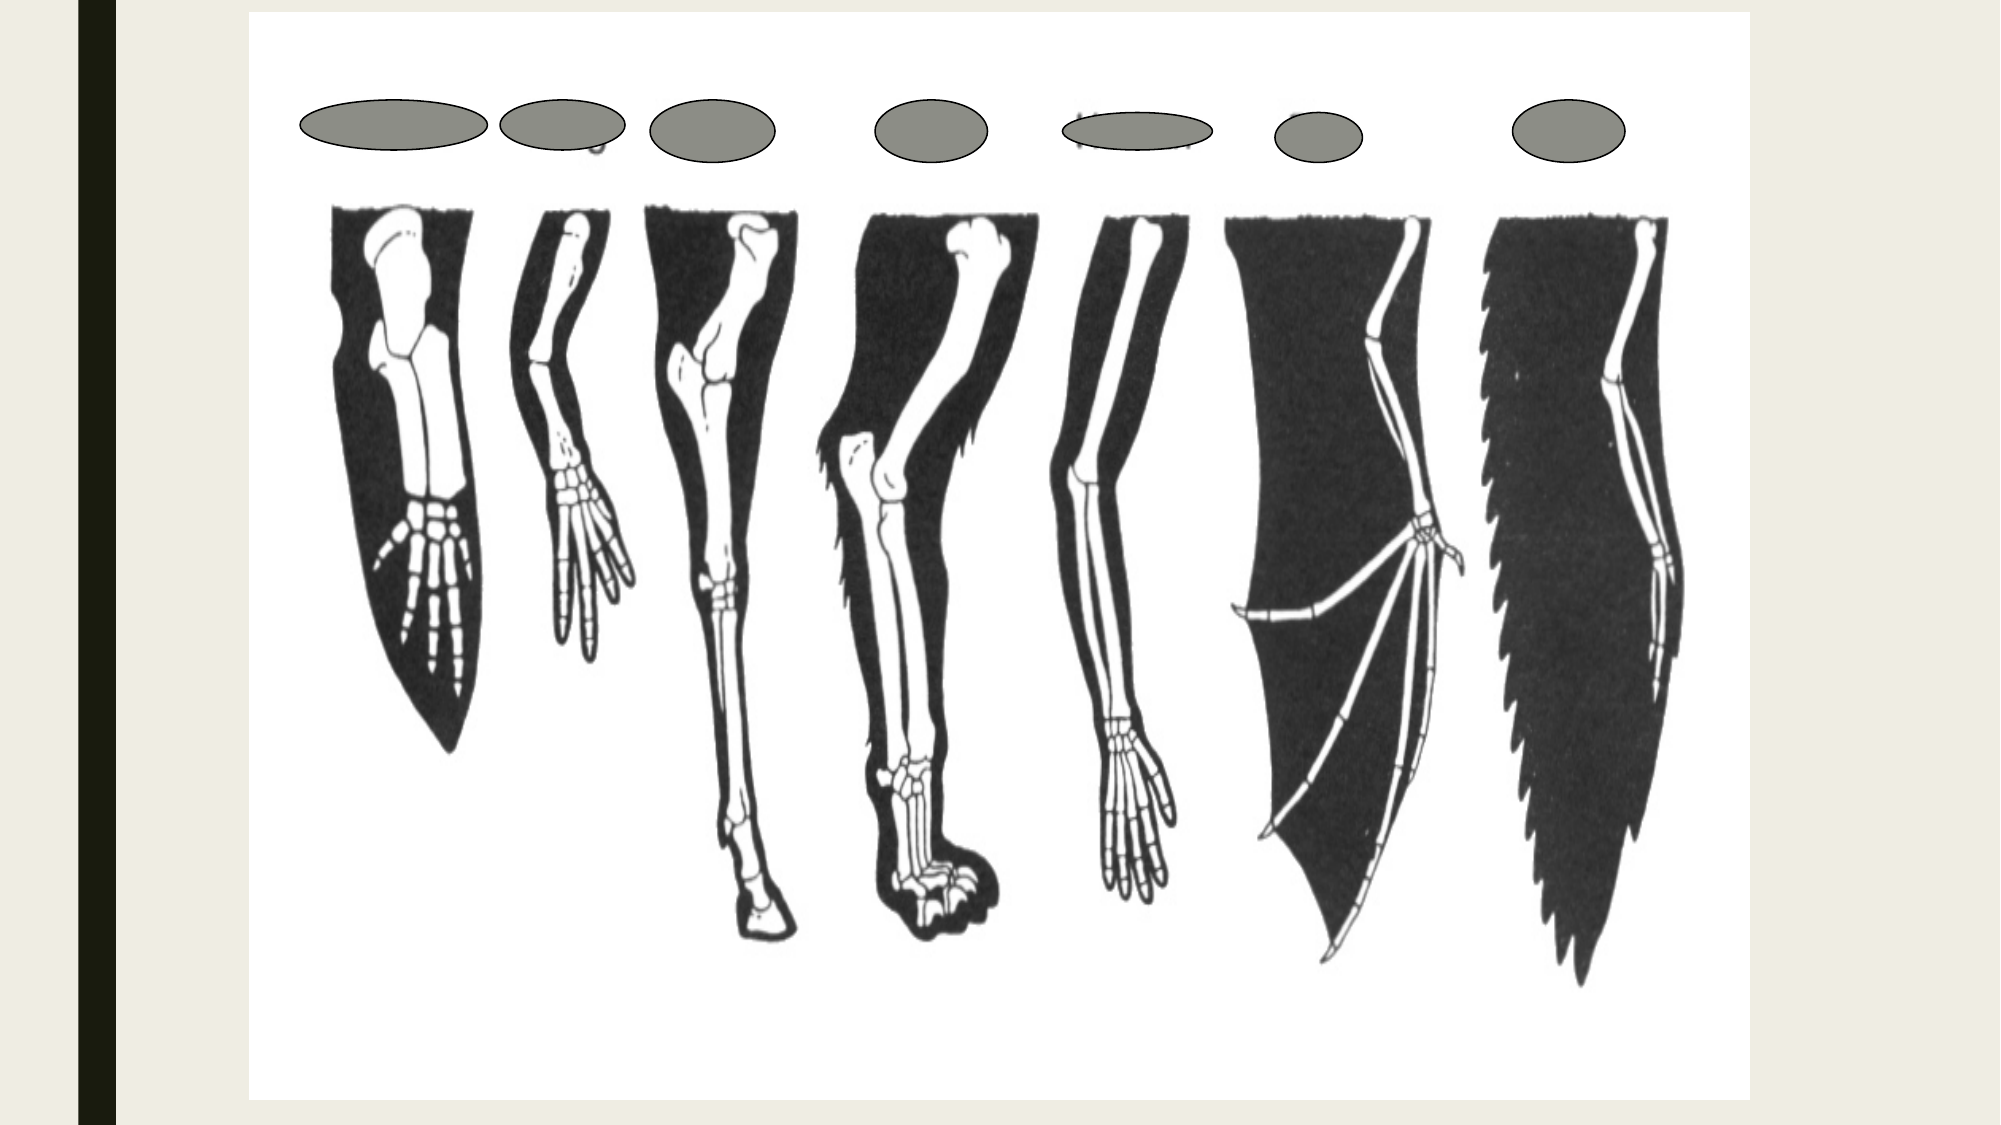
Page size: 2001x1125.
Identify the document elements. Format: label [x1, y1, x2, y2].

picture [249, 12, 1750, 1100]
